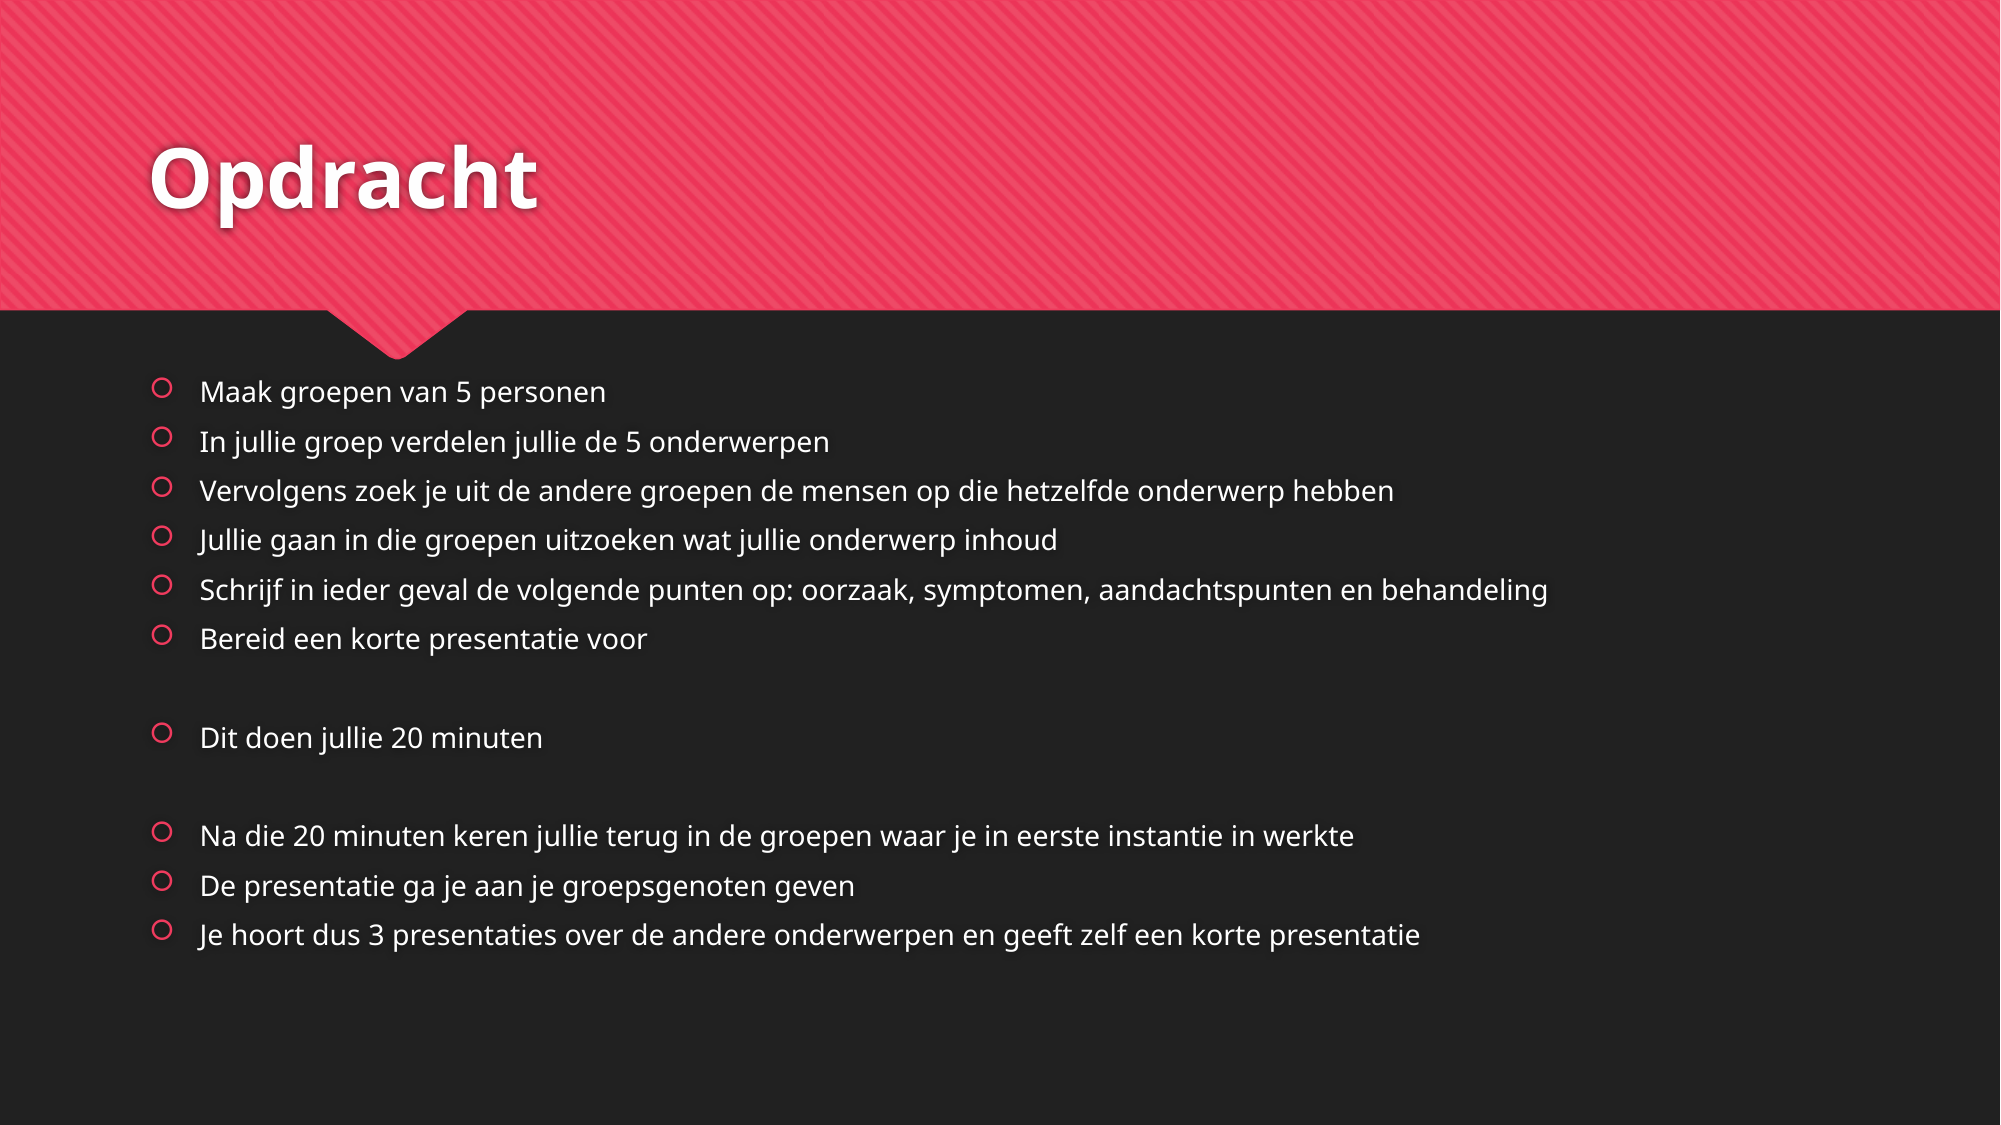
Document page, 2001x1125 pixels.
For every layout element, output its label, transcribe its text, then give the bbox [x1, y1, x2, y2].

title Opdracht [132, 73, 1868, 233]
list Maak groepen van 5 personen In jullie groep verdelen jullie de 5 onderwerpen Vervolgens zoek je uit de andere groepen de mensen op die hetzelfde onderwerp hebben Jullie gaan in die groepen uitzoeken wat jullie onderwerp inhoud Schrijf in ieder geval de volgende punten op: oorzaak, symptomen, aandachtspunten en behandeling Bereid een korte presentatie voor Dit doen jullie 20 minuten Na die 20 minuten keren jullie terug in de groepen waar je in eerste instantie in werkte De presentatie ga je aan je groepsgenoten geven Je hoort dus 3 presentaties over de andere onderwerpen en geeft zelf een korte presentatie [134, 364, 1866, 962]
